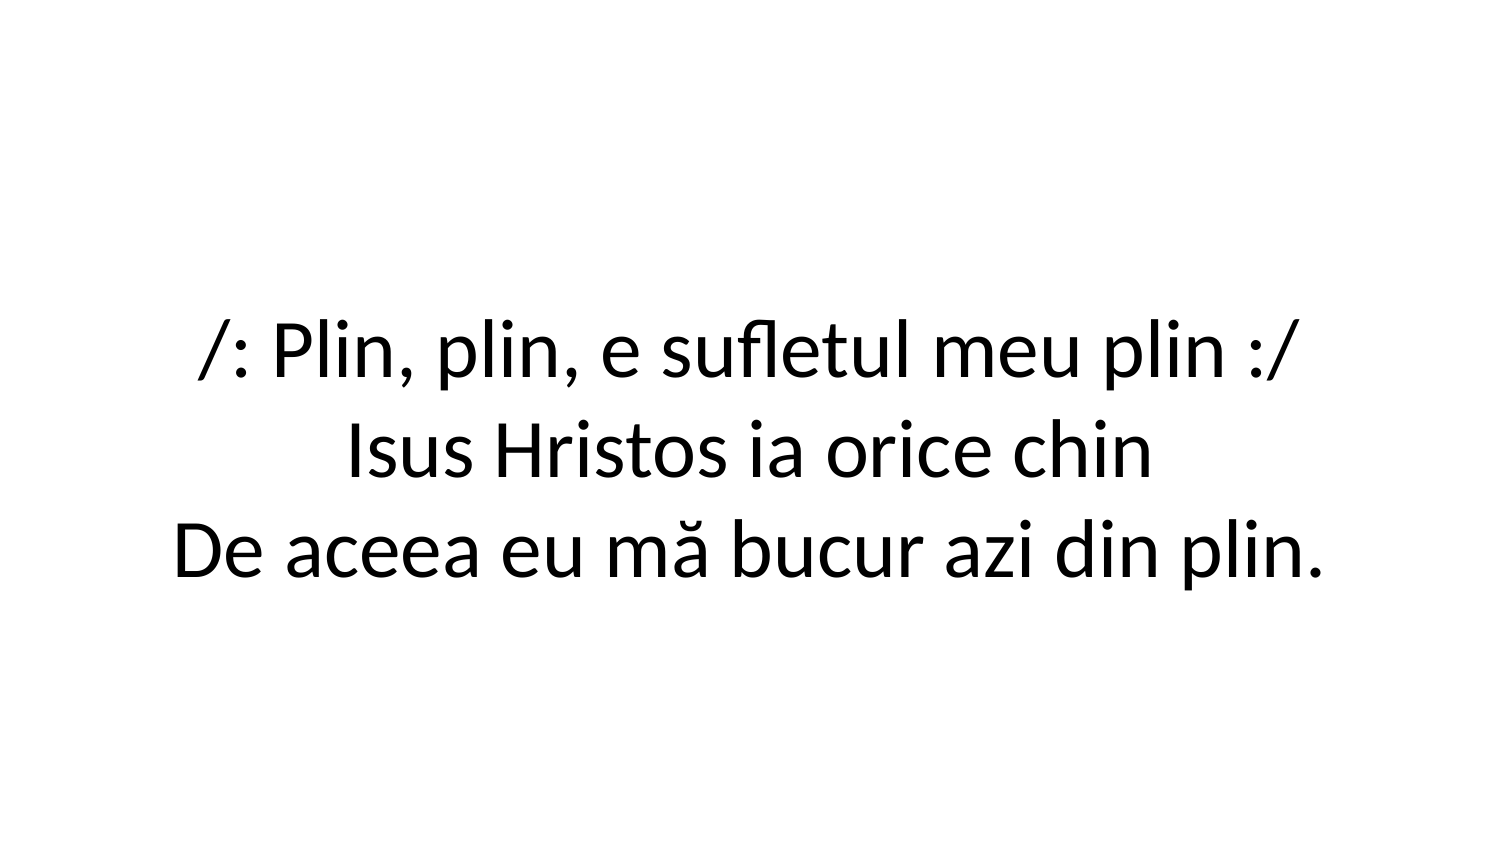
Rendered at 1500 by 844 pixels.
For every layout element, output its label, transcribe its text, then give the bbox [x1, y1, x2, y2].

text_box /: Plin, plin, e sufletul meu plin :/ Isus Hristos ia orice chin De aceea eu mă bucur azi din plin. [157, 242, 1343, 602]
